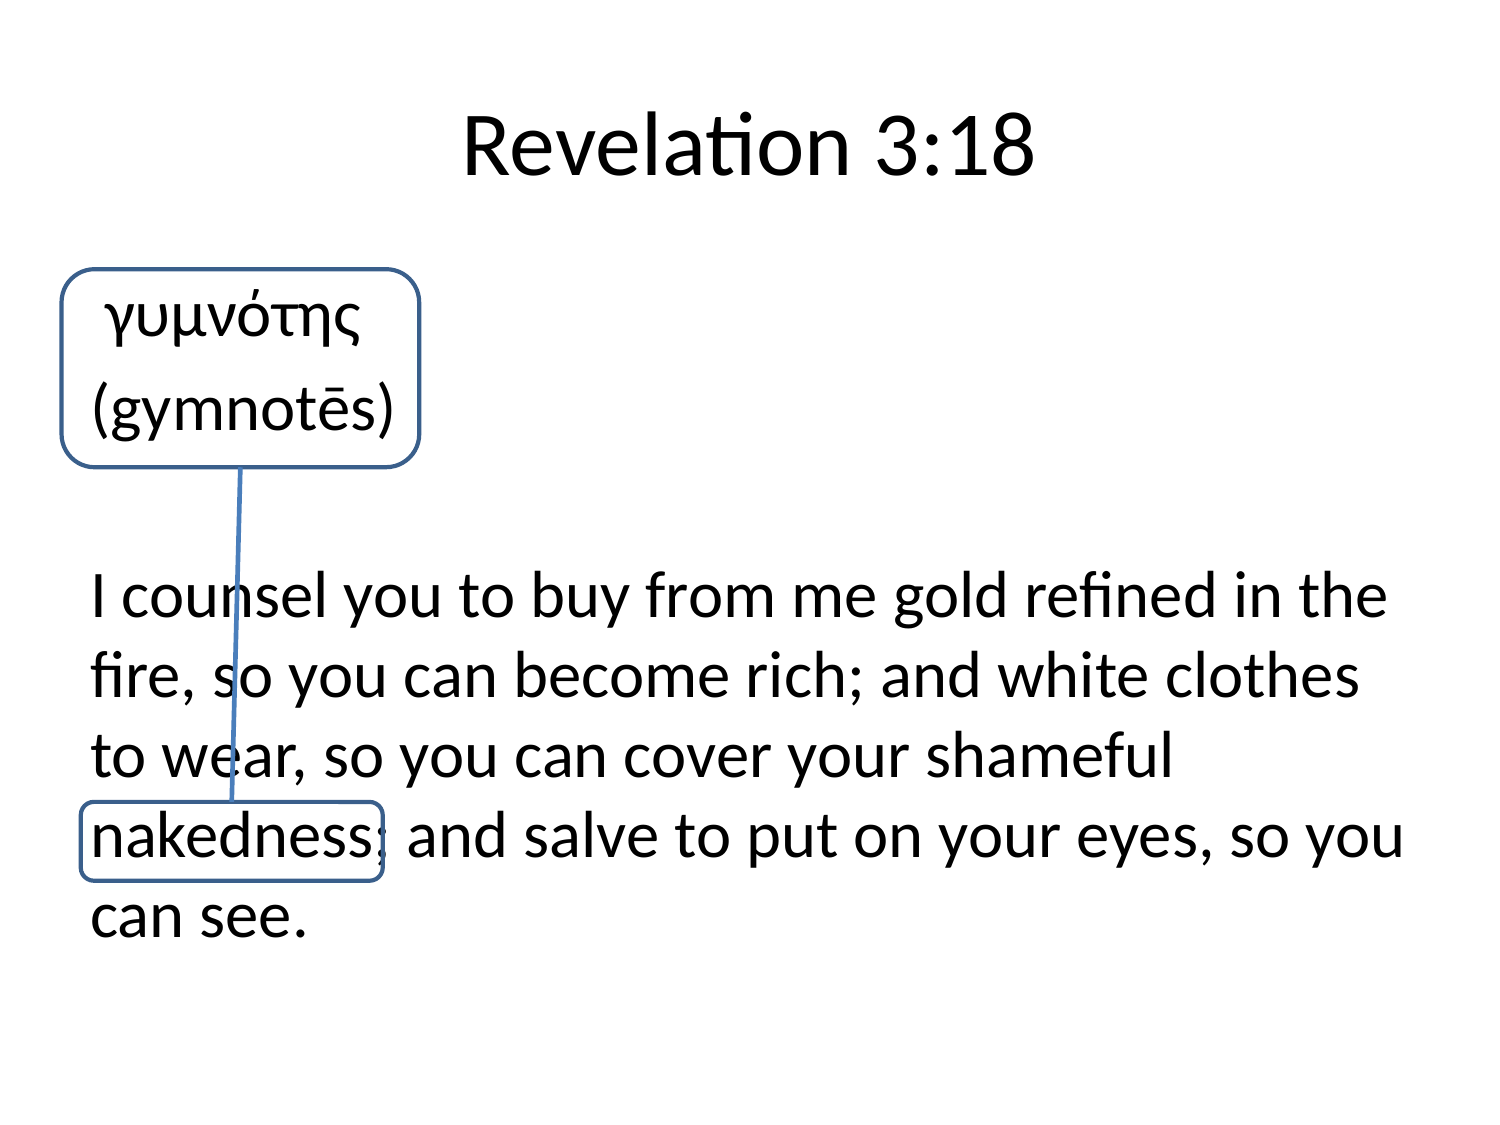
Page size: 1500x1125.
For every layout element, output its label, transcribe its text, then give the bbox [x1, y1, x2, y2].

text_box [59, 267, 422, 470]
list γυμνότης (gymnotēs) I counsel you to buy from me gold refined in the fire, so you can become rich; and white clothes to wear, so you can cover your shameful nakedness; and salve to put on your eyes, so you can see. [75, 262, 1425, 1005]
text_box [231, 466, 241, 803]
text_box [78, 799, 385, 883]
title Revelation 3:18 [75, 45, 1425, 233]
